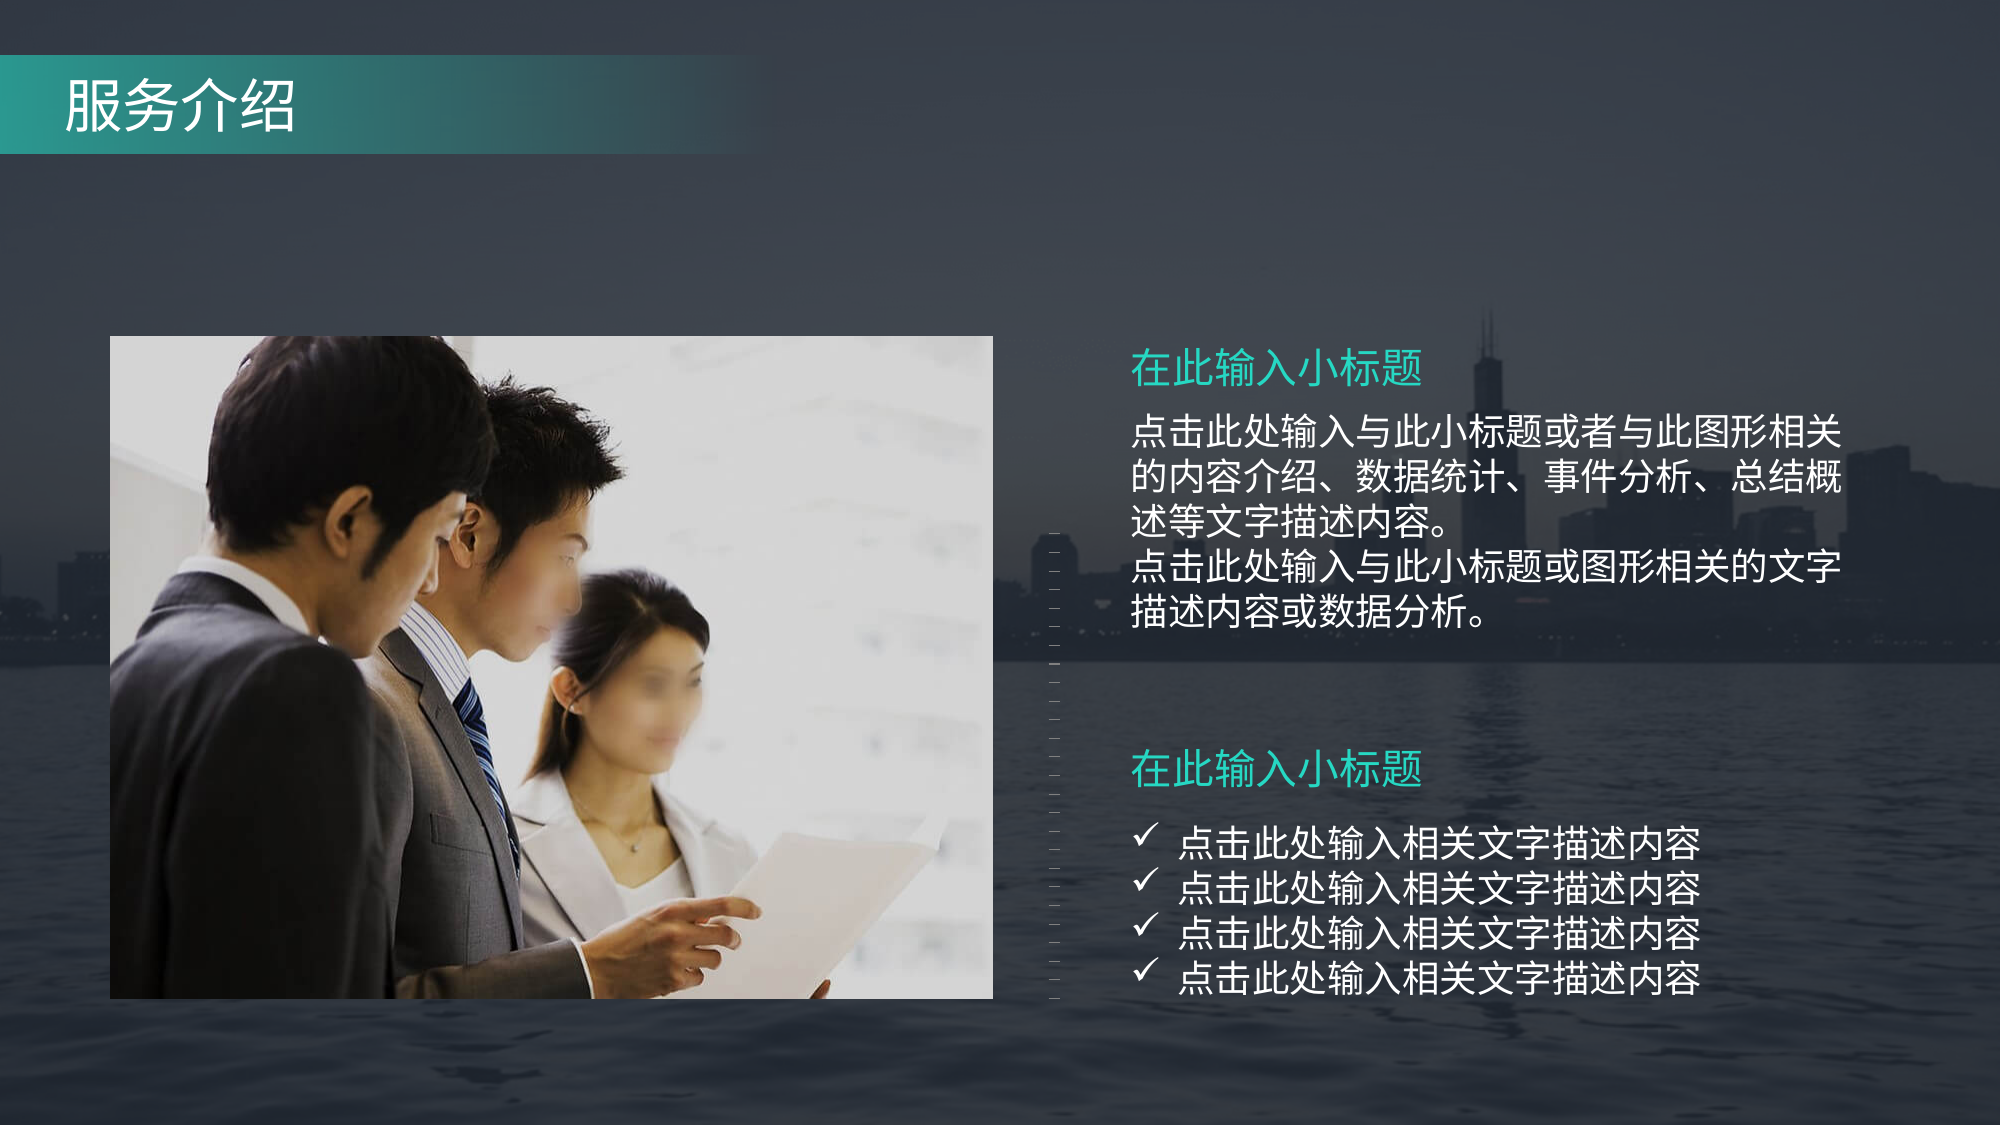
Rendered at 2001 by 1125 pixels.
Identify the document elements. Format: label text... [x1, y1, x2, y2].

text_box 在此输入小标题 [1115, 334, 1552, 399]
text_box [1048, 533, 1060, 999]
text_box 点击此处输入相关文字描述内容 点击此处输入相关文字描述内容 点击此处输入相关文字描述内容 点击此处输入相关文字描述内容 [1115, 812, 1903, 1008]
title 服务介绍 [47, 61, 314, 148]
picture [109, 336, 993, 999]
text_box 点击此处输入与此小标题或者与此图形相关的内容介绍、数据统计、事件分析、总结概述等文字描述内容。 点击此处输入与此小标题或图形相关的文字描述内容或数据分析。 [1115, 401, 1888, 641]
text_box 在此输入小标题 [1115, 735, 1552, 800]
